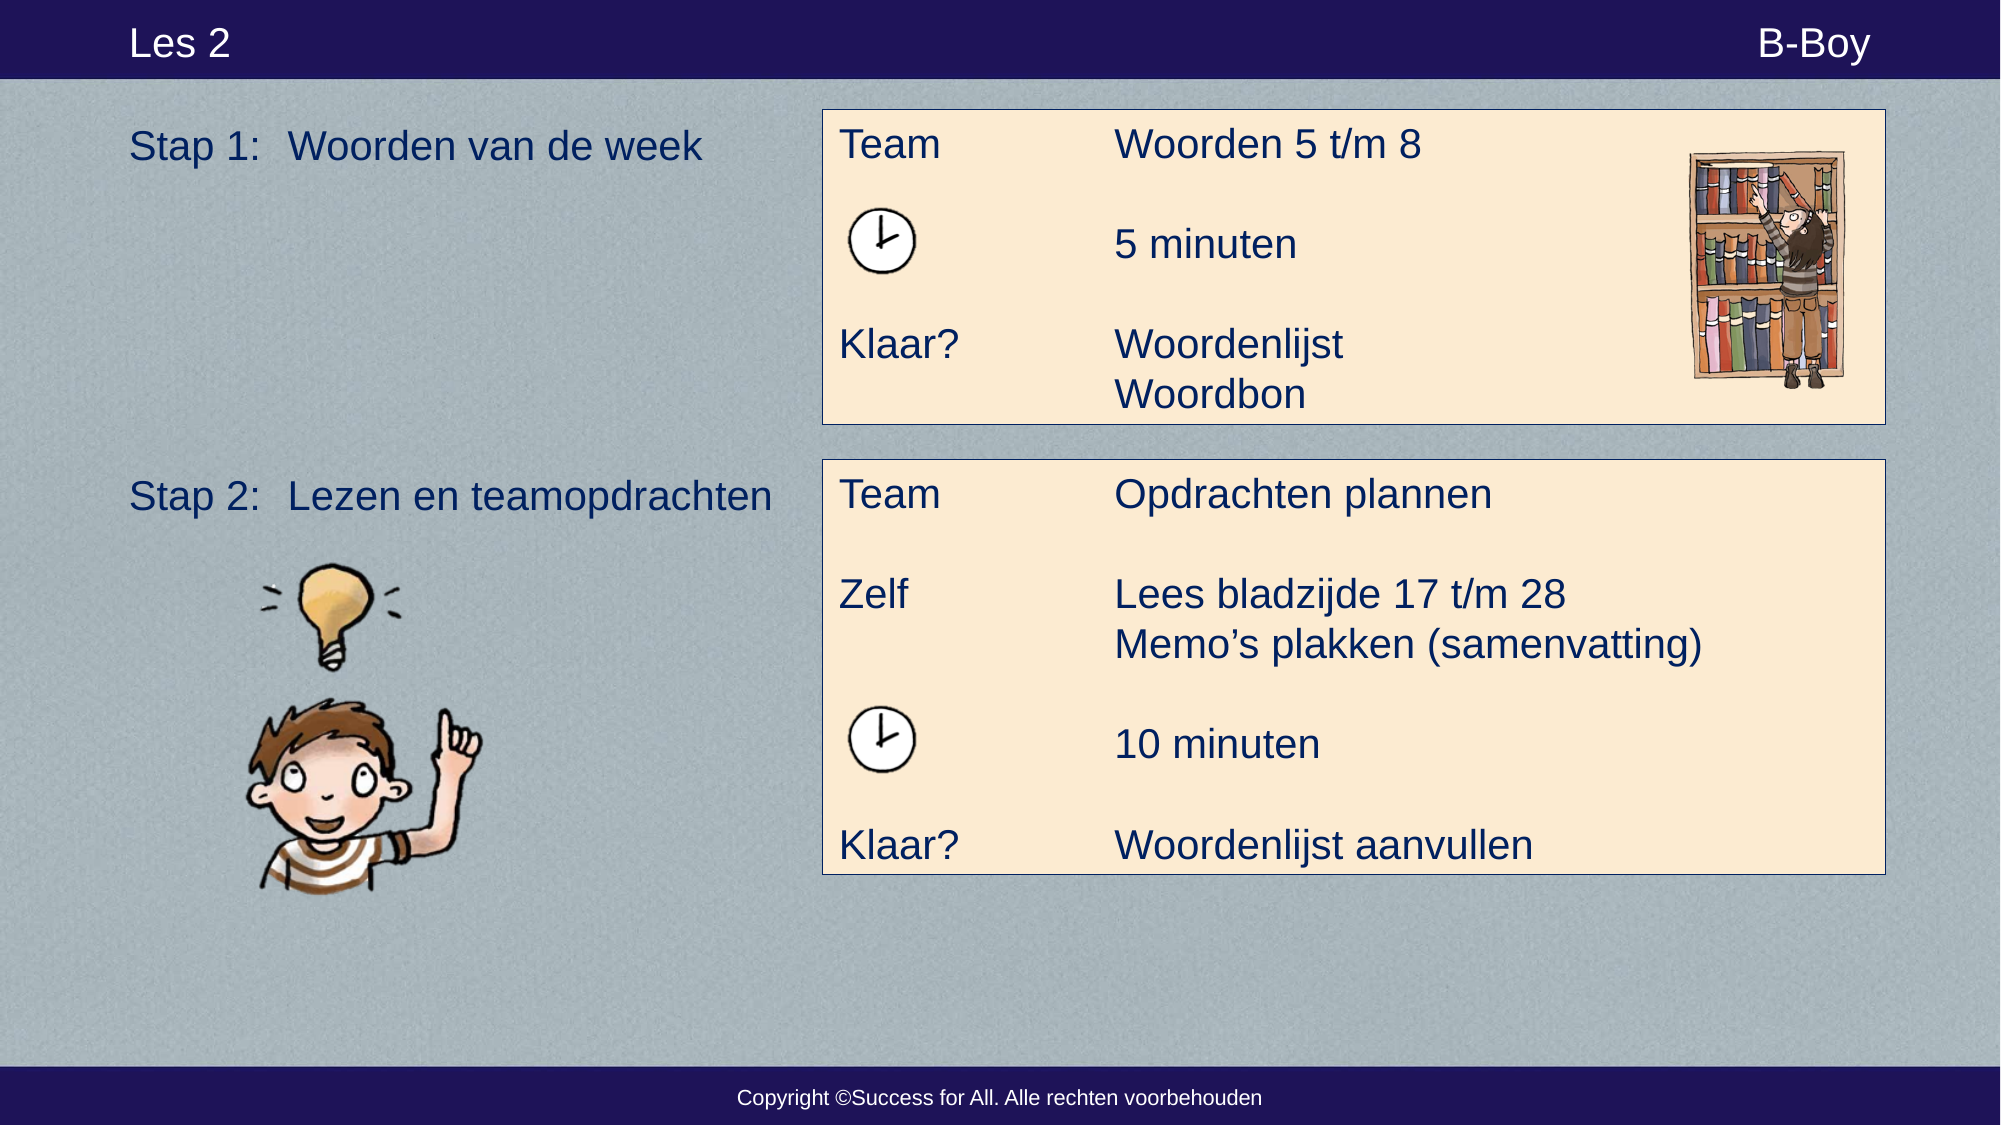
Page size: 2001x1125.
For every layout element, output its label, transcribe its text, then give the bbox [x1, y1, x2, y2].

text_box Team Opdrachten plannen Zelf Lees bladzijde 17 t/m 28 Memo’s plakken (samenvatting) 10 minuten Klaar? Woordenlijst aanvullen [822, 459, 1886, 875]
text_box Stap 1: Woorden van de week Stap 2: Lezen en teamopdrachten [114, 111, 907, 577]
text_box B-Boy [999, 8, 1886, 73]
text_box Les 2 [114, 8, 354, 73]
picture [0, 0, 2001, 1125]
text_box Copyright ©Success for All. Alle rechten voorbehouden [0, 1076, 2000, 1125]
text_box Team Woorden 5 t/m 8 5 minuten Klaar? Woordenlijst Woordbon [822, 109, 1886, 425]
